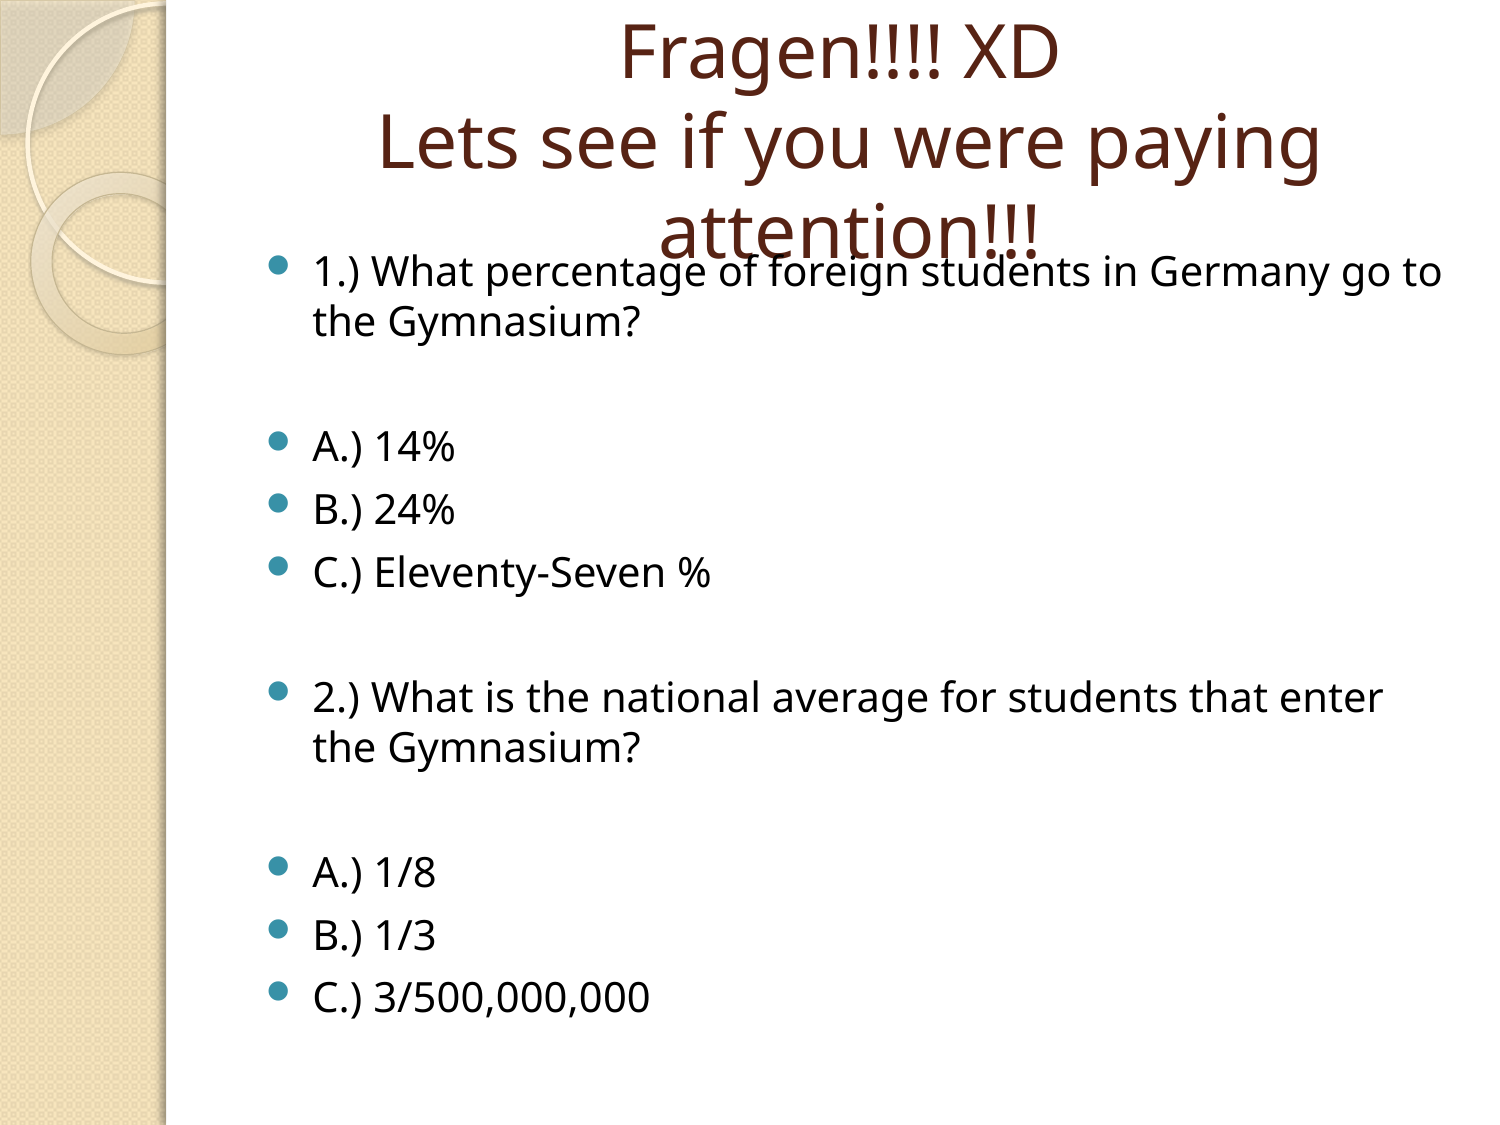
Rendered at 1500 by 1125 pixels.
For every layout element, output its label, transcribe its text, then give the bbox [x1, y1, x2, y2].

title Fragen!!!! XD Lets see if you were paying attention!!! [235, 45, 1466, 233]
list 1.) What percentage of foreign students in Germany go to the Gymnasium? A.) 14% B.) 24% C.) Eleventy-Seven % 2.) What is the national average for students that enter the Gymnasium? A.) 1/8 B.) 1/3 C.) 3/500,000,000 [237, 237, 1468, 1075]
